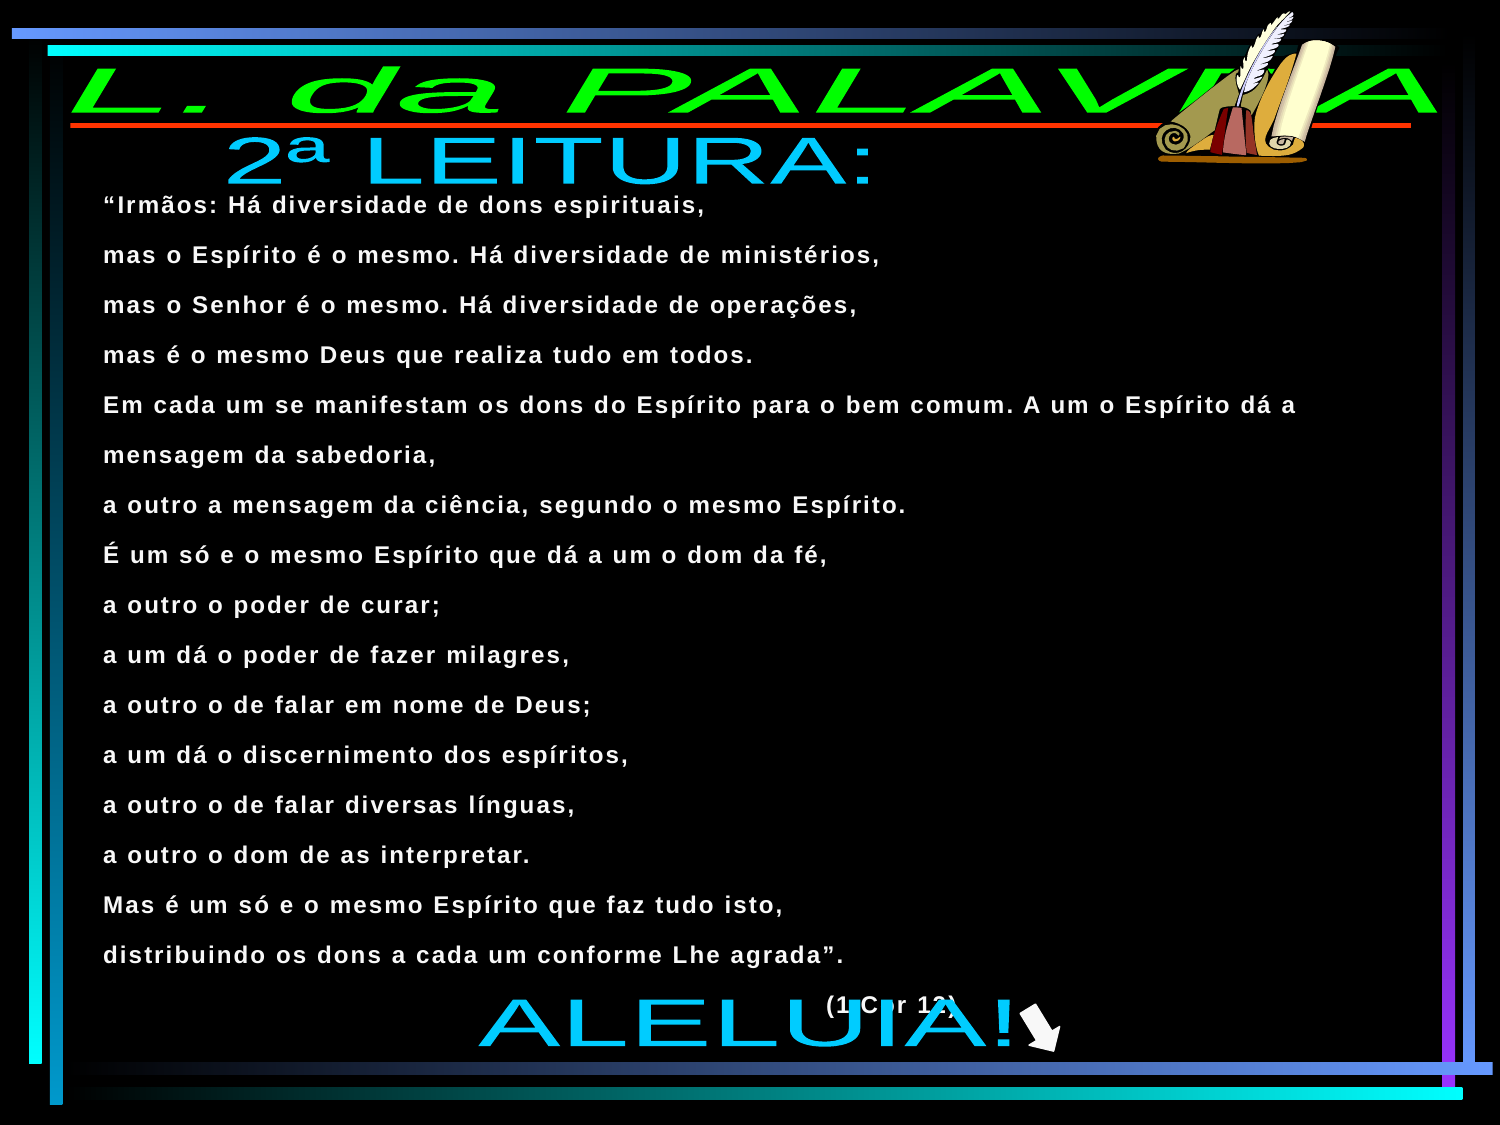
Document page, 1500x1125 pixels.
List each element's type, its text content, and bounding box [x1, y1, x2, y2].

text_box [1020, 1004, 1060, 1052]
text_box “Irmãos: Há diversidade de dons espirituais, mas o Espírito é o mesmo. Há diversidade de ministérios, mas o Senhor é o mesmo. Há diversidade de operações, mas é o mesmo Deus que realiza tudo em todos. Em cada um se manifestam os dons do Espírito para o bem comum. A um o Espírito dá a mensagem da sabedoria, a outro a mensagem da ciência, segundo o mesmo Espírito. É um só e o mesmo Espírito que dá a um o dom da fé, a outro o poder de curar; a um dá o poder de fazer milagres, a outro o de falar em nome de Deus; a um dá o discernimento dos espíritos, a outro o de falar diversas línguas, a outro o dom de as interpretar. Mas é um só e o mesmo Espírito que faz tudo isto, distribuindo os dons a cada um conforme Lhe agrada”. (1 Cor 12) [88, 176, 1459, 1092]
picture [1151, 6, 1343, 166]
